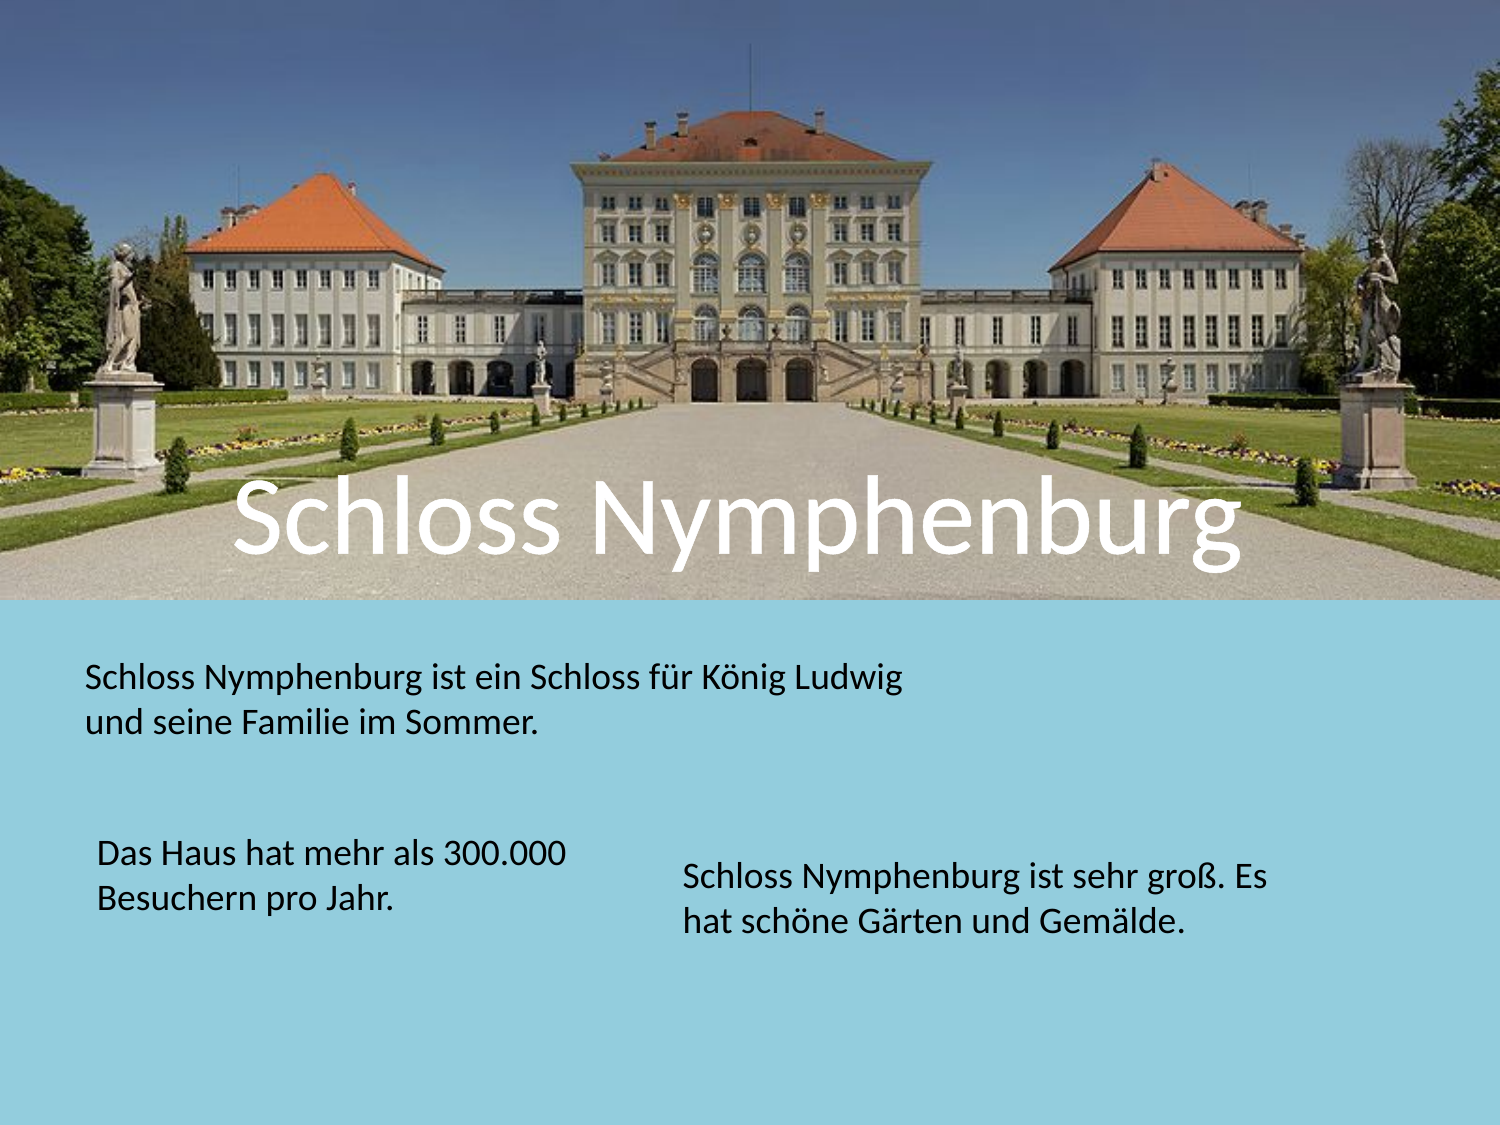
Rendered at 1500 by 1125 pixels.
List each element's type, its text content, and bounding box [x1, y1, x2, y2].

text_box Das Haus hat mehr als 300.000 Besuchern pro Jahr. [82, 820, 598, 925]
text_box Schloss Nymphenburg ist sehr groß. Es hat schöne Gärten und Gemälde. [667, 843, 1325, 949]
picture [0, 0, 1500, 601]
text_box Schloss Nymphenburg ist ein Schloss für König Ludwig und seine Familie im Sommer. [70, 644, 950, 750]
